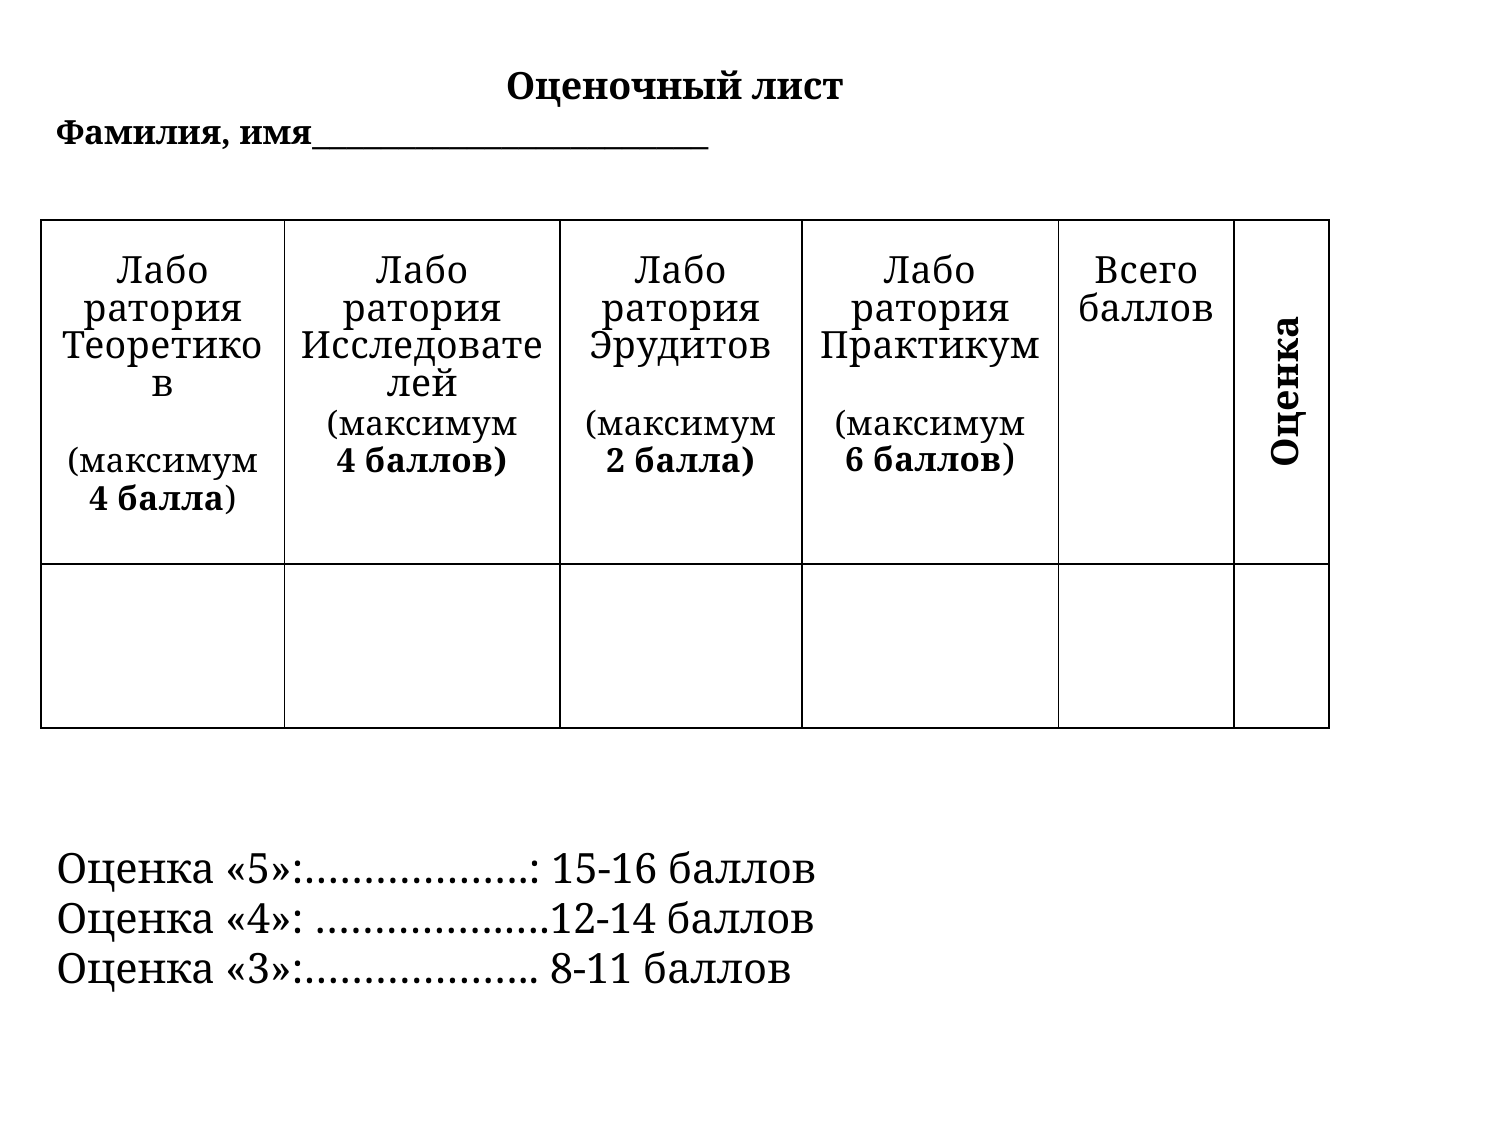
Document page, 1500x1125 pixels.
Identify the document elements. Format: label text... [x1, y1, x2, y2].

table_cell [1059, 565, 1233, 727]
table_header Лабо ратория Эрудитов (максимум 2 балла) [561, 221, 801, 563]
table_cell [803, 565, 1058, 727]
table_cell [561, 565, 801, 727]
table_cell [42, 565, 284, 727]
table_header Всего баллов [1059, 221, 1233, 563]
table_cell [285, 565, 559, 727]
table_header Оценка [1235, 221, 1328, 563]
table_header Лабо ратория Теоретиков (максимум 4 балла) [42, 221, 284, 563]
text_box Оценка «5»:……………….: 15-16 баллов Оценка «4»: …………….….12-14 баллов Оценка «3»:……………….. 8-11 баллов [41, 799, 1211, 1000]
text_box Оценочный лист Фамилия, имя_______________________ [41, 54, 1436, 160]
table_header Лабо ратория Практикум (максимум 6 баллов) [803, 221, 1058, 563]
table_header Лабо ратория Исследователей (максимум 4 баллов) [285, 221, 559, 563]
table_cell [1235, 565, 1328, 727]
